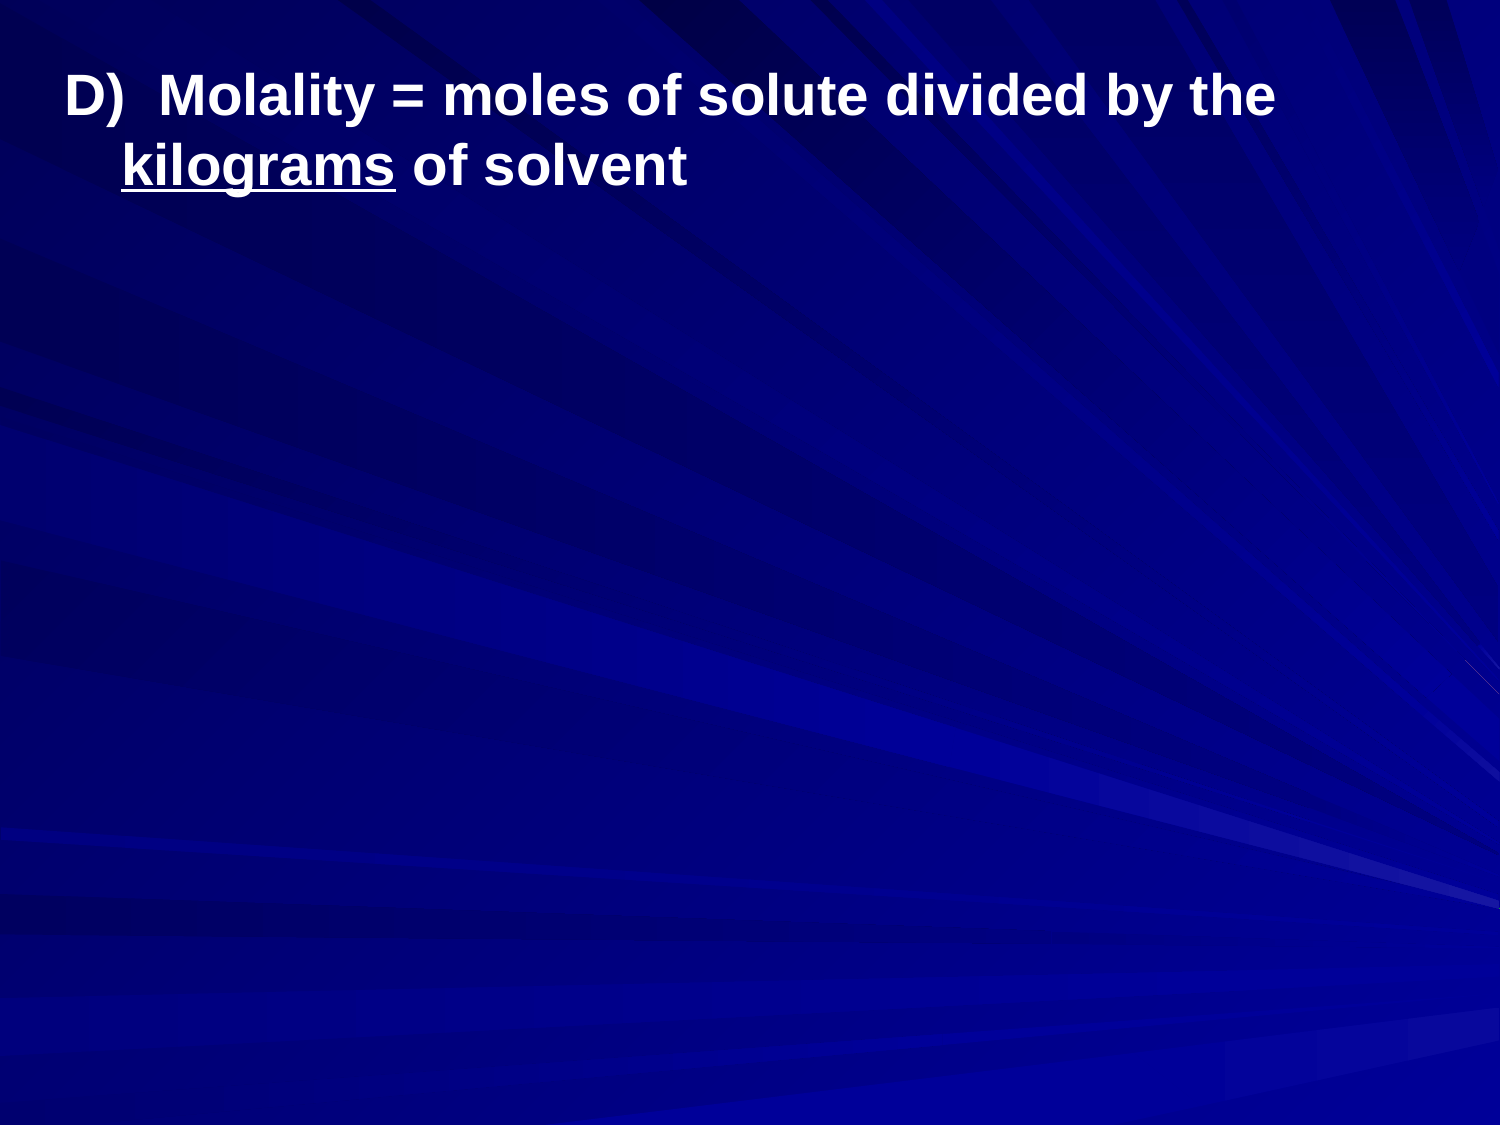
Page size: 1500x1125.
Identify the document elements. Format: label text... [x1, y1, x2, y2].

text_box D) Molality = moles of solute divided by the kilograms of solvent [49, 49, 1463, 205]
